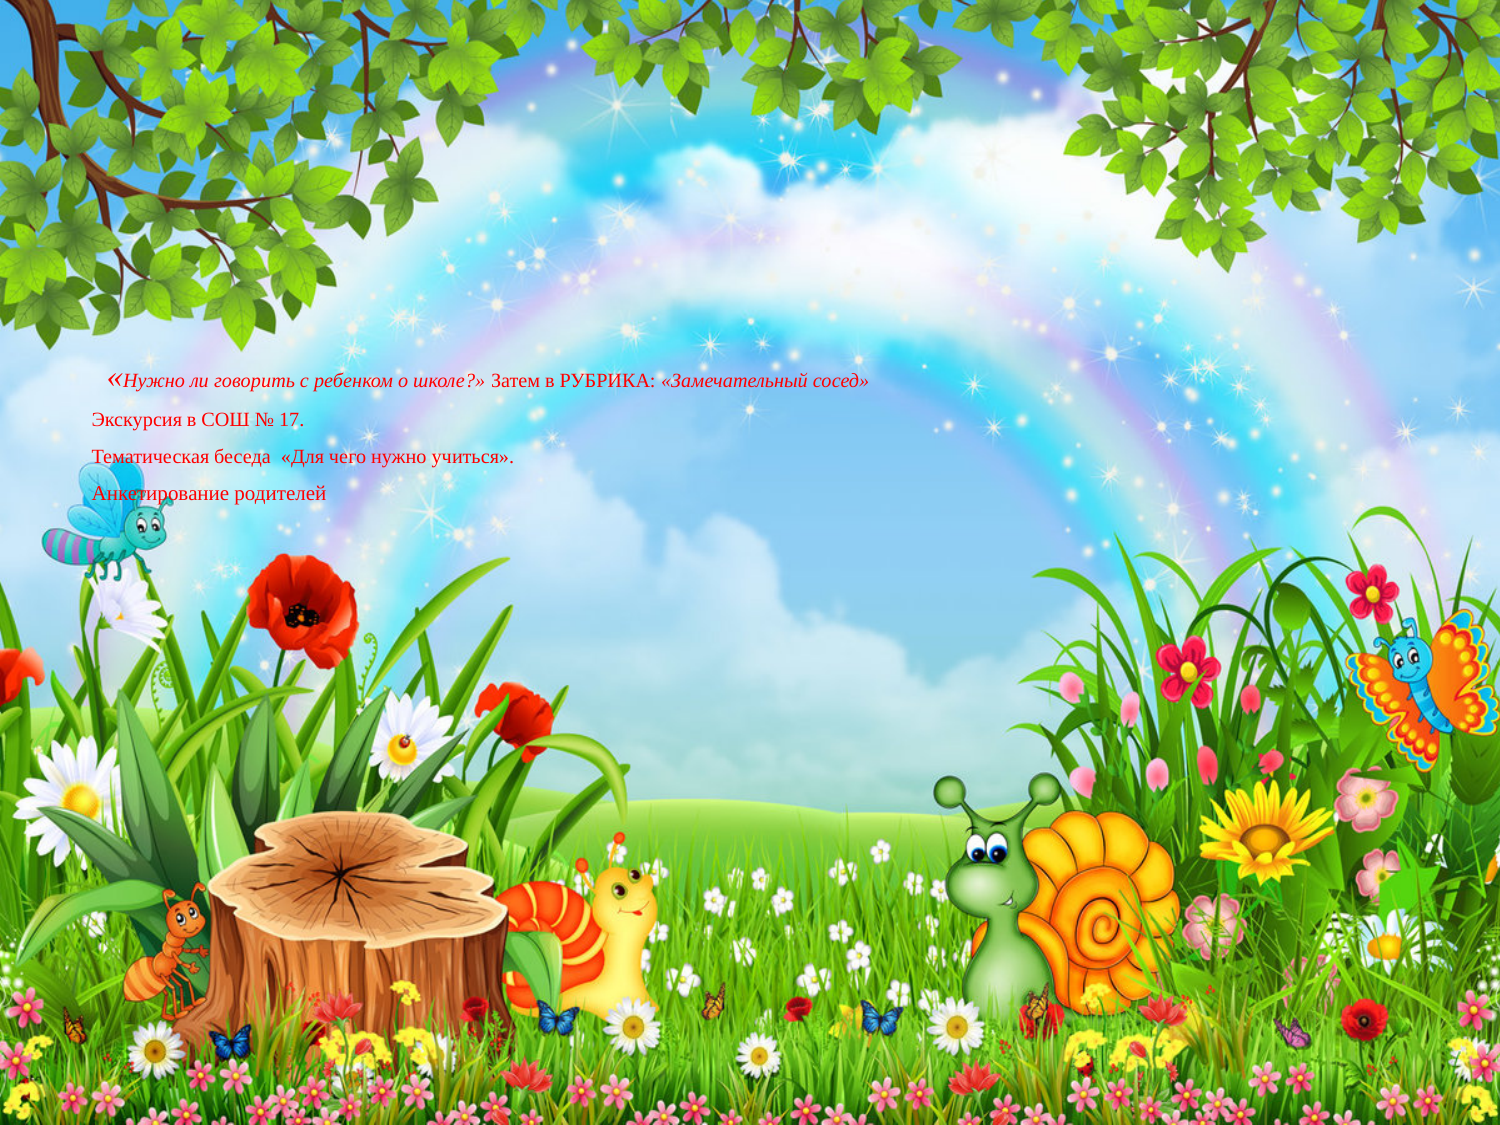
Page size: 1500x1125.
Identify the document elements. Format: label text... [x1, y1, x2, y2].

title «Нужно ли говорить с ребенком о школе?» Затем в РУБРИКА: «Замечательный сосед» Экскурсия в СОШ № 17. Тематическая беседа «Для чего нужно учиться». Анкетирование родителей [76, 326, 1427, 514]
picture [0, 0, 1500, 1125]
